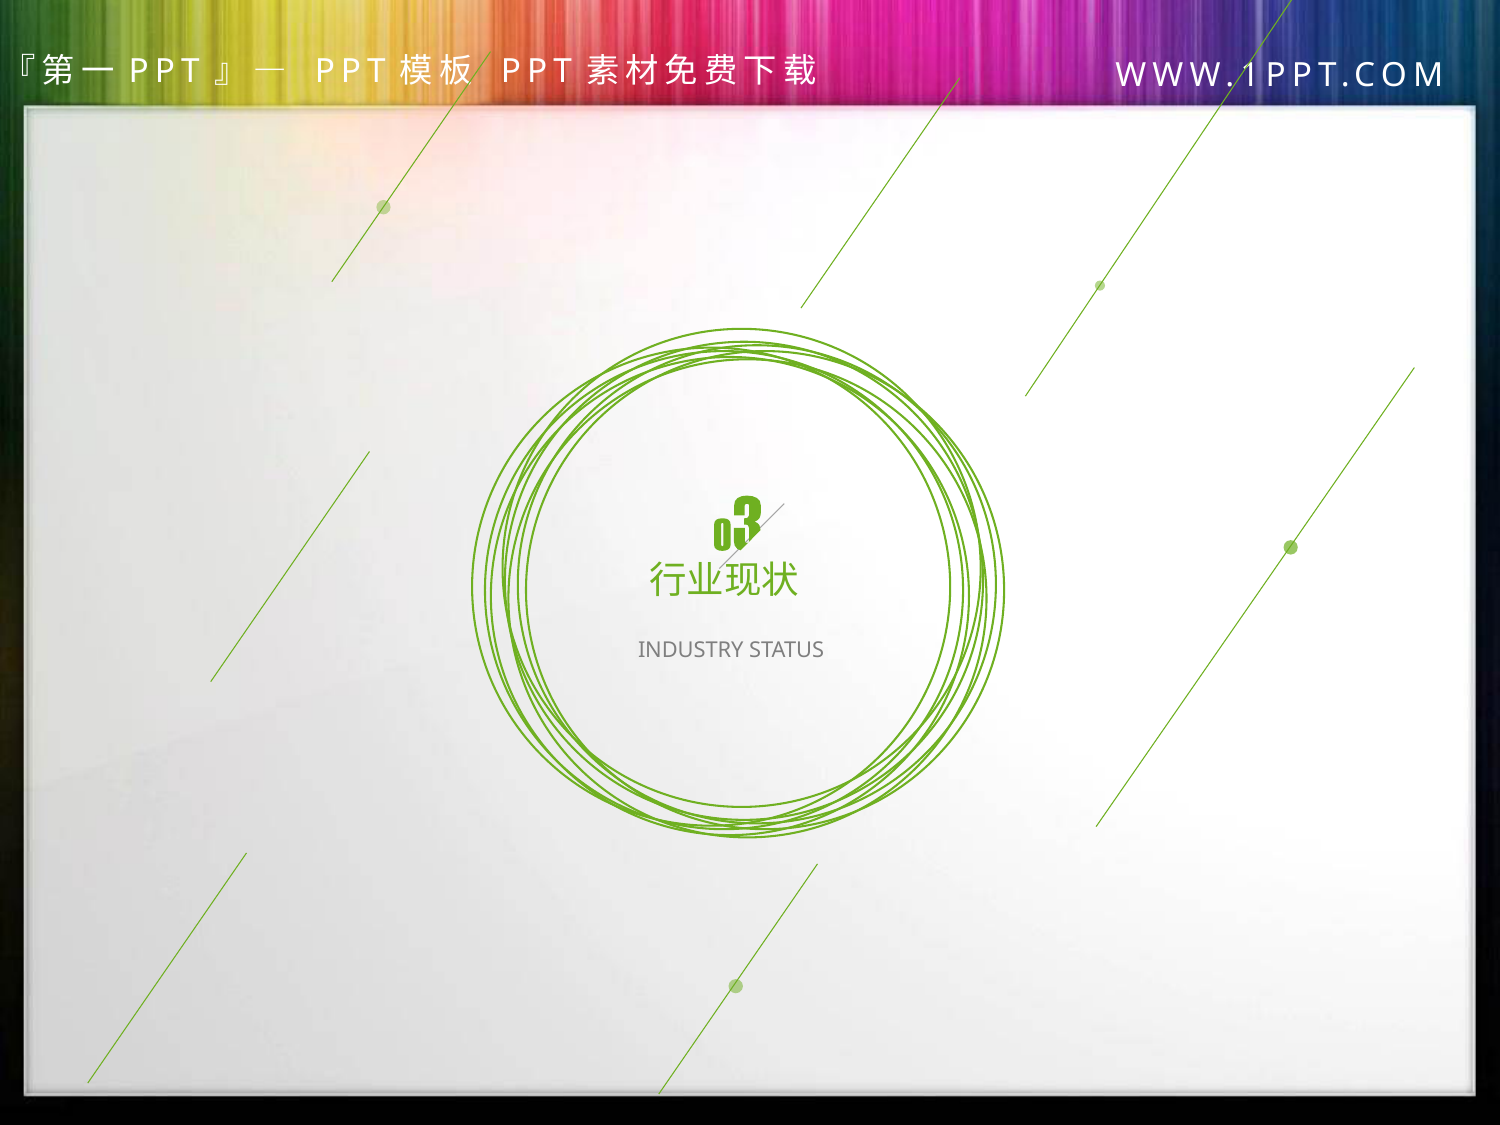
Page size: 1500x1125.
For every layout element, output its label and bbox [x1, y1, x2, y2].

text_box [1025, 0, 1361, 397]
text_box [1095, 367, 1415, 827]
text_box [800, 77, 960, 309]
text_box [471, 328, 1005, 838]
text_box [331, 51, 491, 282]
text_box [210, 451, 370, 682]
text_box [658, 863, 818, 1095]
text_box [87, 852, 247, 1084]
picture [0, 0, 1500, 1125]
text_box [719, 503, 785, 569]
